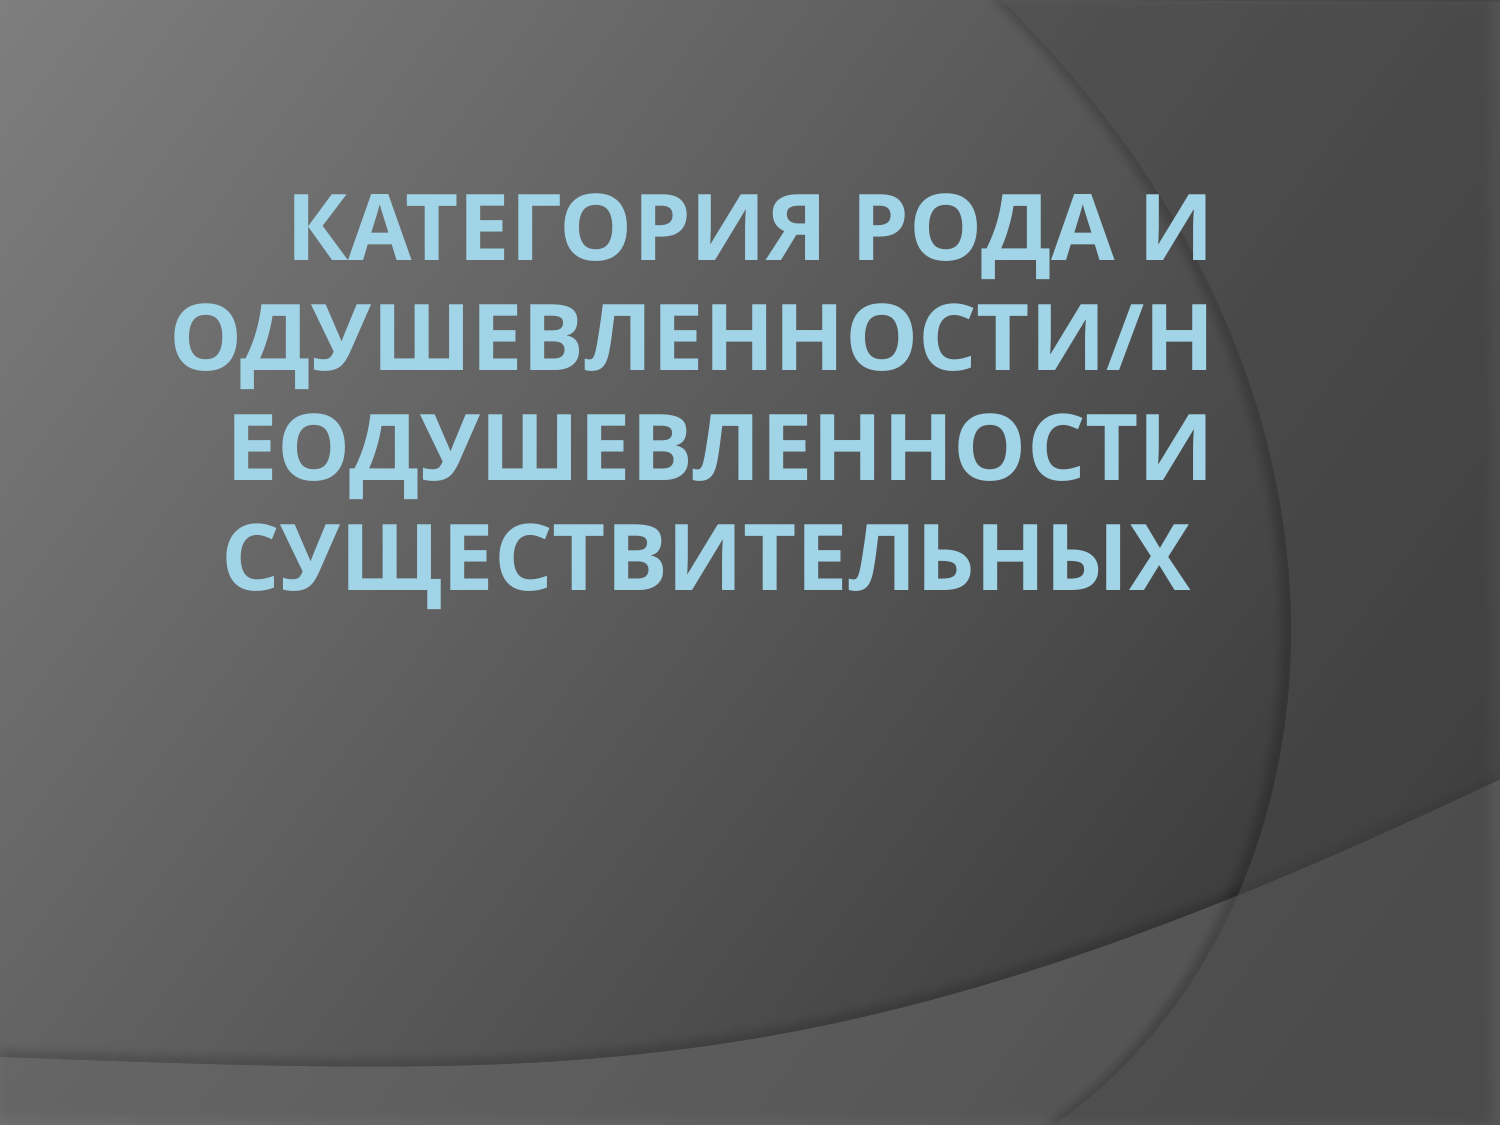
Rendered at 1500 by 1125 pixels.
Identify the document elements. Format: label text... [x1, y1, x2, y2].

title Категория рода и одушевленности/неодушевленности существительных [159, 160, 1223, 622]
